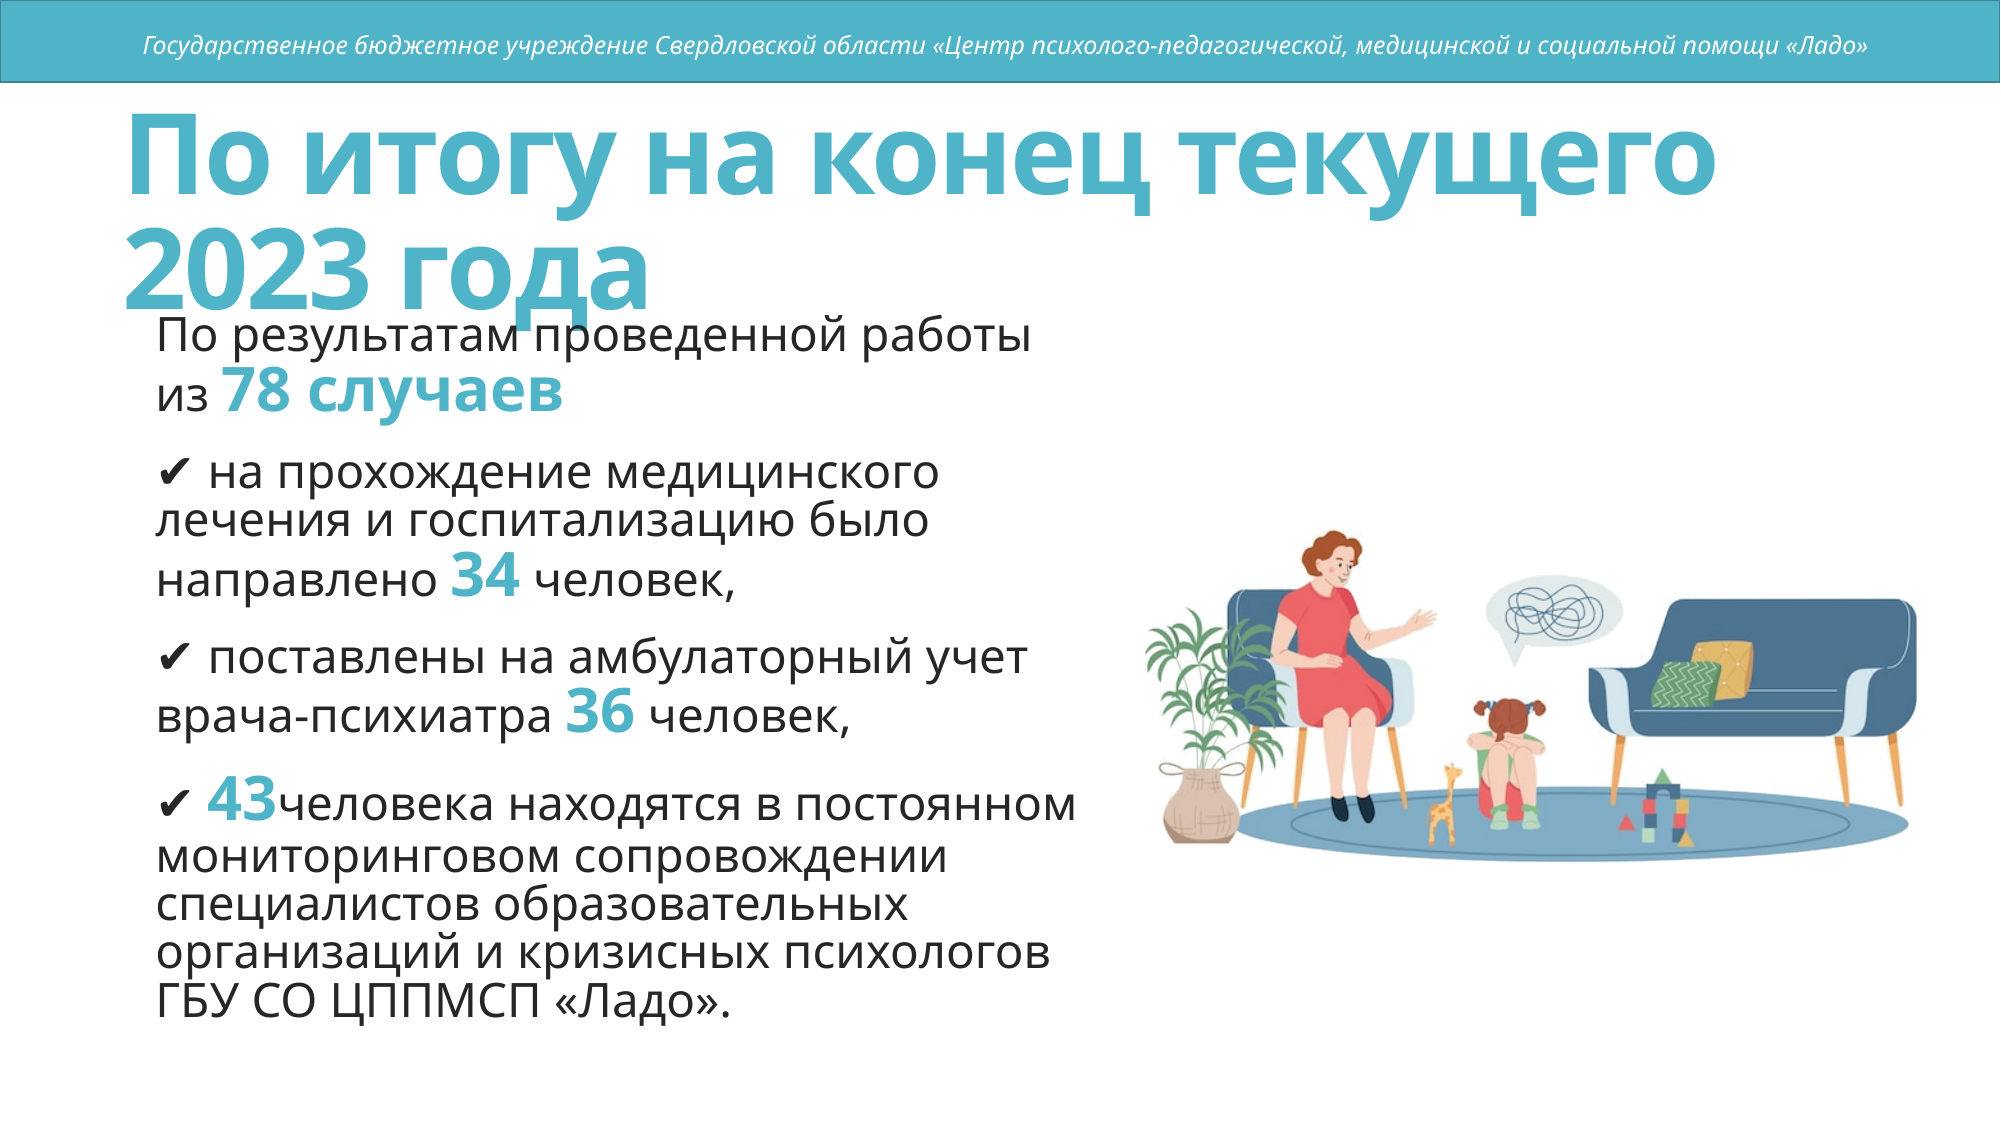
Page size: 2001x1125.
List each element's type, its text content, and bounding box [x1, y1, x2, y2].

picture [1136, 398, 1939, 896]
title По итогу на конец текущего 2023 года [107, 83, 1876, 354]
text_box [0, 0, 2000, 83]
list По результатам проведенной работы из 78 случаев ✔ на прохождение медицинского лечения и госпитализацию было направлено 34 человек, ✔ поставлены на амбулаторный учет врача-психиатра 36 человек, ✔ 43человека находятся в постоянном мониторинговом сопровождении специалистов образовательных организаций и кризисных психологов ГБУ СО ЦППМСП «Ладо». [126, 305, 1098, 1060]
